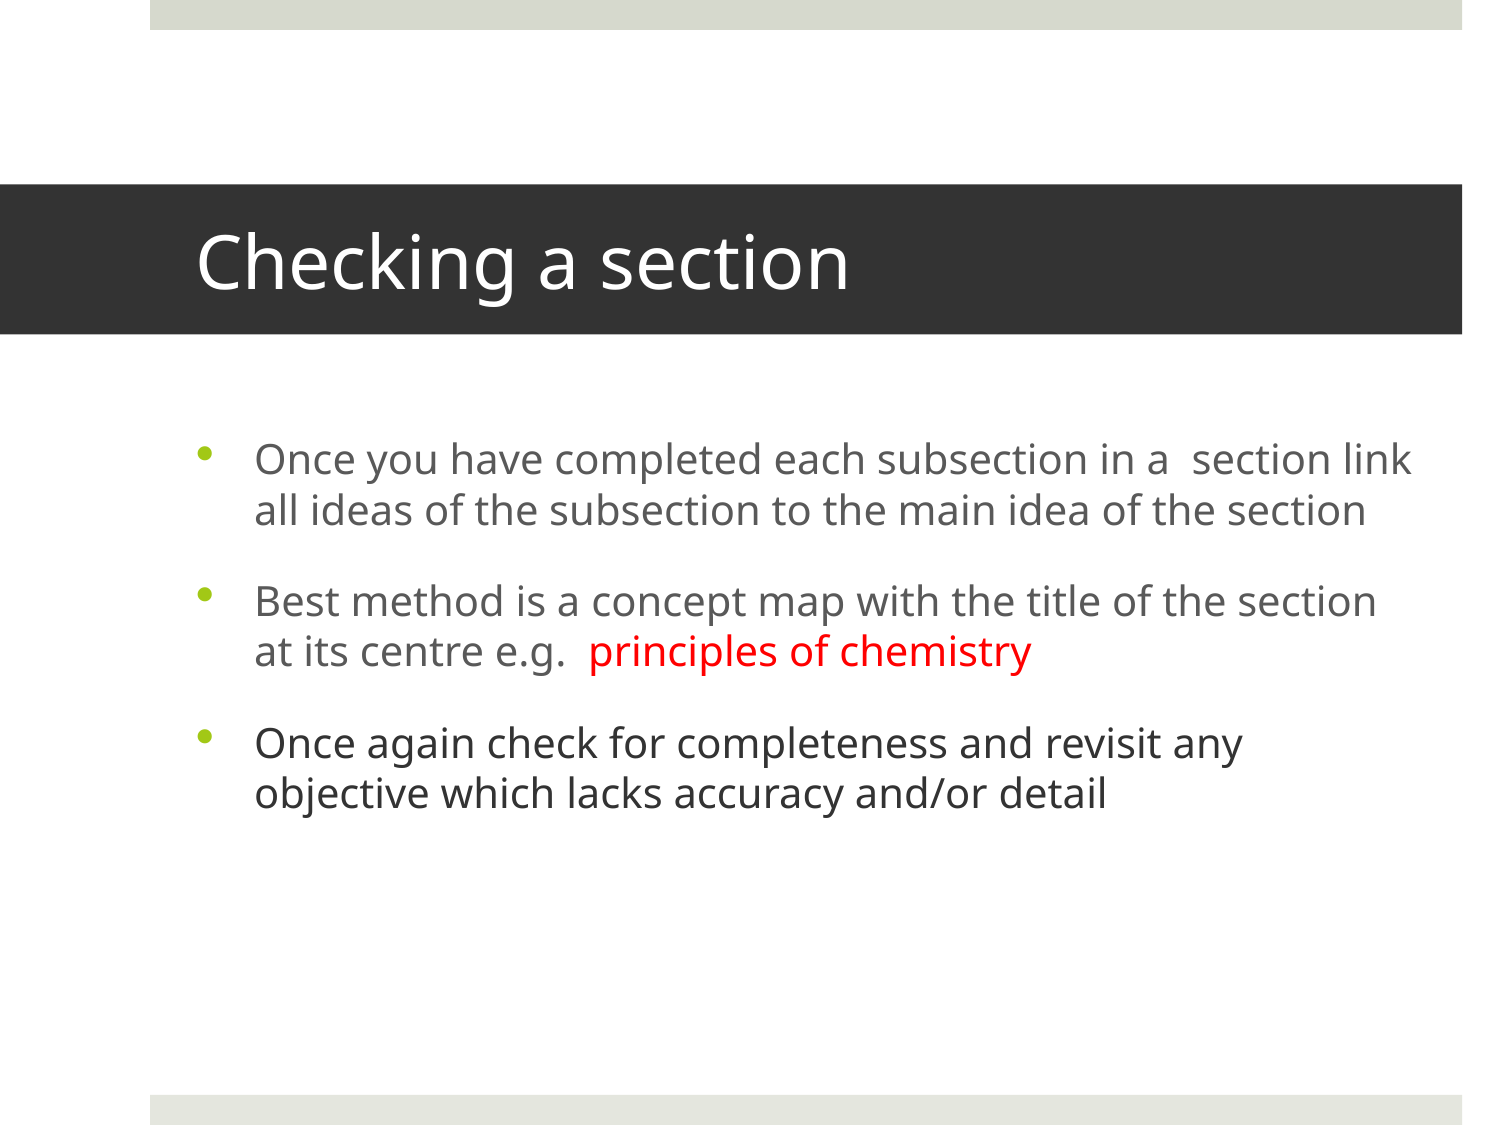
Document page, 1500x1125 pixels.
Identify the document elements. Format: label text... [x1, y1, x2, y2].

list Once you have completed each subsection in a section link all ideas of the subsection to the main idea of the section Best method is a concept map with the title of the section at its centre e.g. principles of chemistry Once again check for completeness and revisit any objective which lacks accuracy and/or detail [182, 425, 1432, 1028]
title Checking a section [0, 184, 1463, 335]
